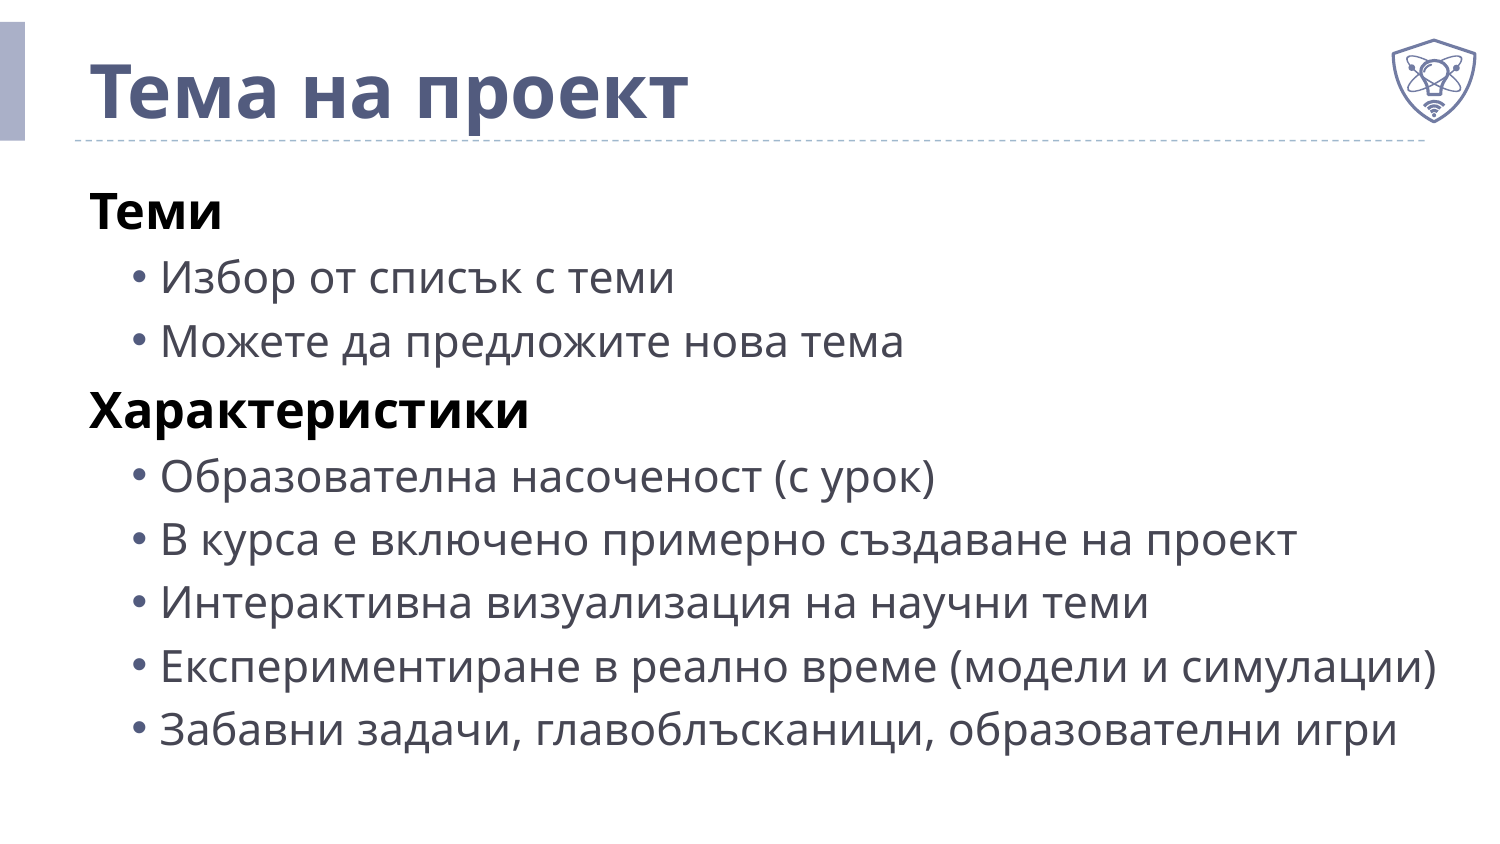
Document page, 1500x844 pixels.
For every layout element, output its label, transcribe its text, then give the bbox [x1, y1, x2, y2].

list Теми Избор от списък с теми Можете да предложите нова тема Характеристики Образователна насоченост (с урок) В курса е включено примерно създаване на проект Интерактивна визуализация на научни теми Експериментиране в реално време (модели и симулации) Забавни задачи, главоблъсканици, образователни игри [75, 171, 1475, 835]
title Тема на проект [75, 18, 1475, 141]
